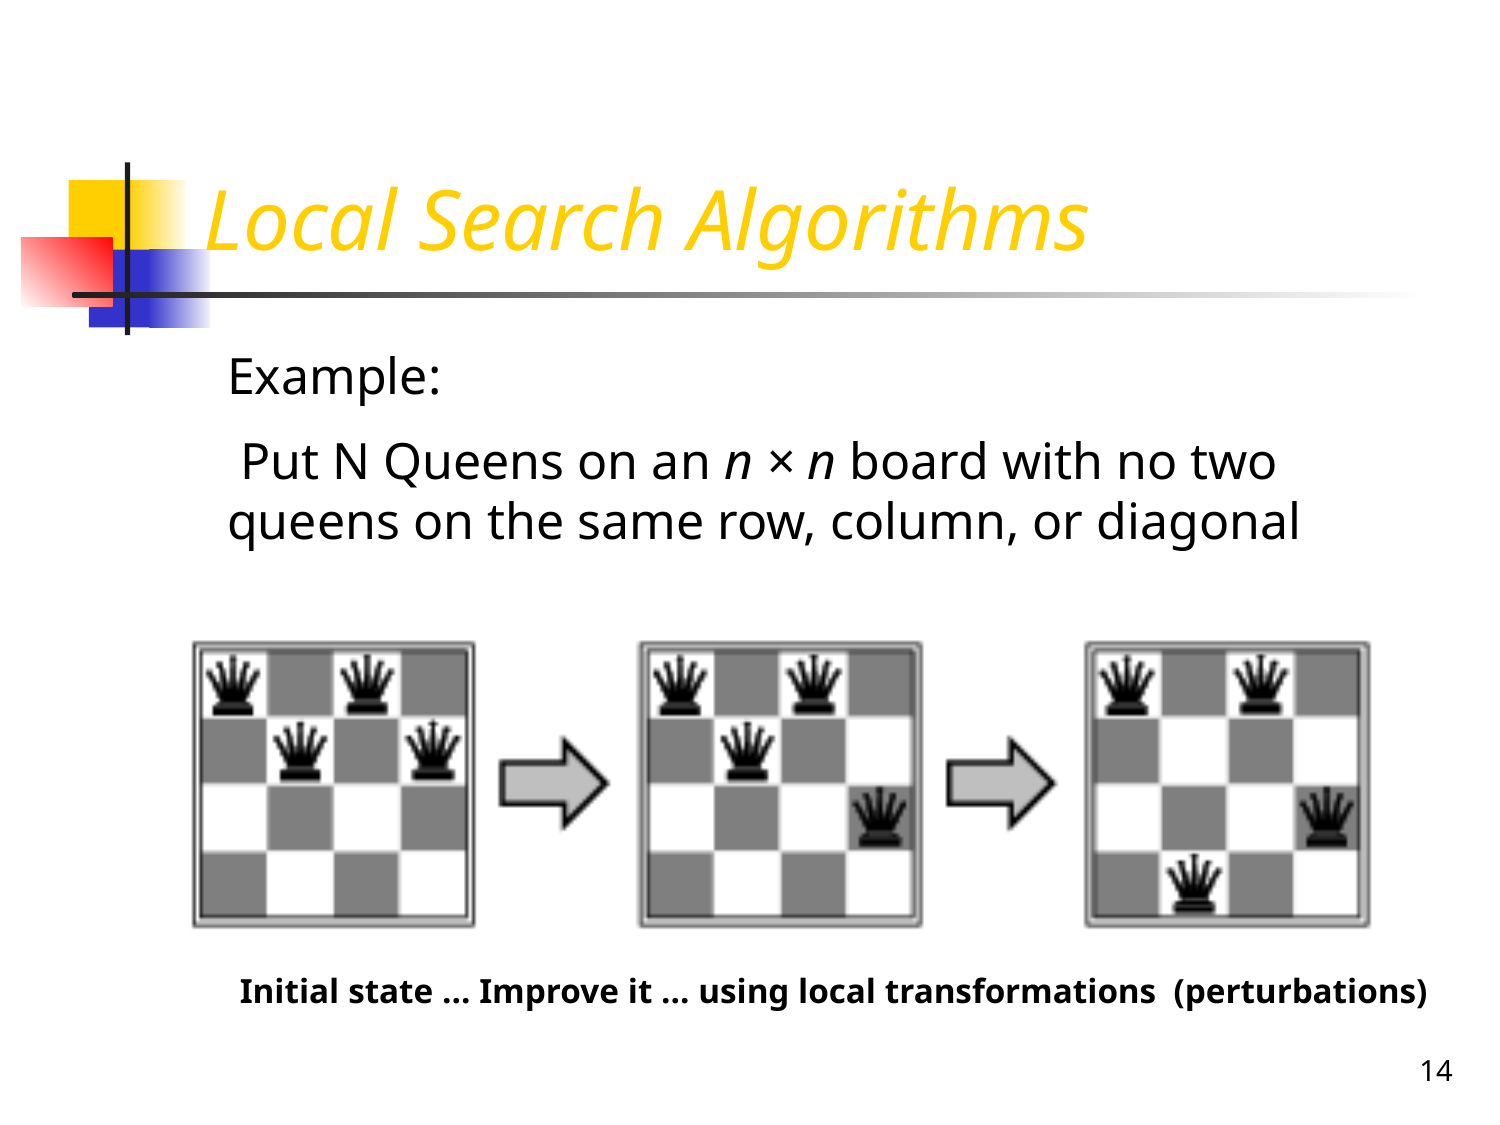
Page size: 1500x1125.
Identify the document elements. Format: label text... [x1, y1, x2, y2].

title Local Search Algorithms [188, 34, 1468, 276]
text_box Initial state … Improve it … using local transformations (perturbations) [225, 962, 1475, 1018]
text_box Example: Put N Queens on an n × n board with no two queens on the same row, column, or diagonal [212, 337, 1338, 637]
slide_number 14 [1154, 1023, 1468, 1100]
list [187, 639, 1376, 936]
